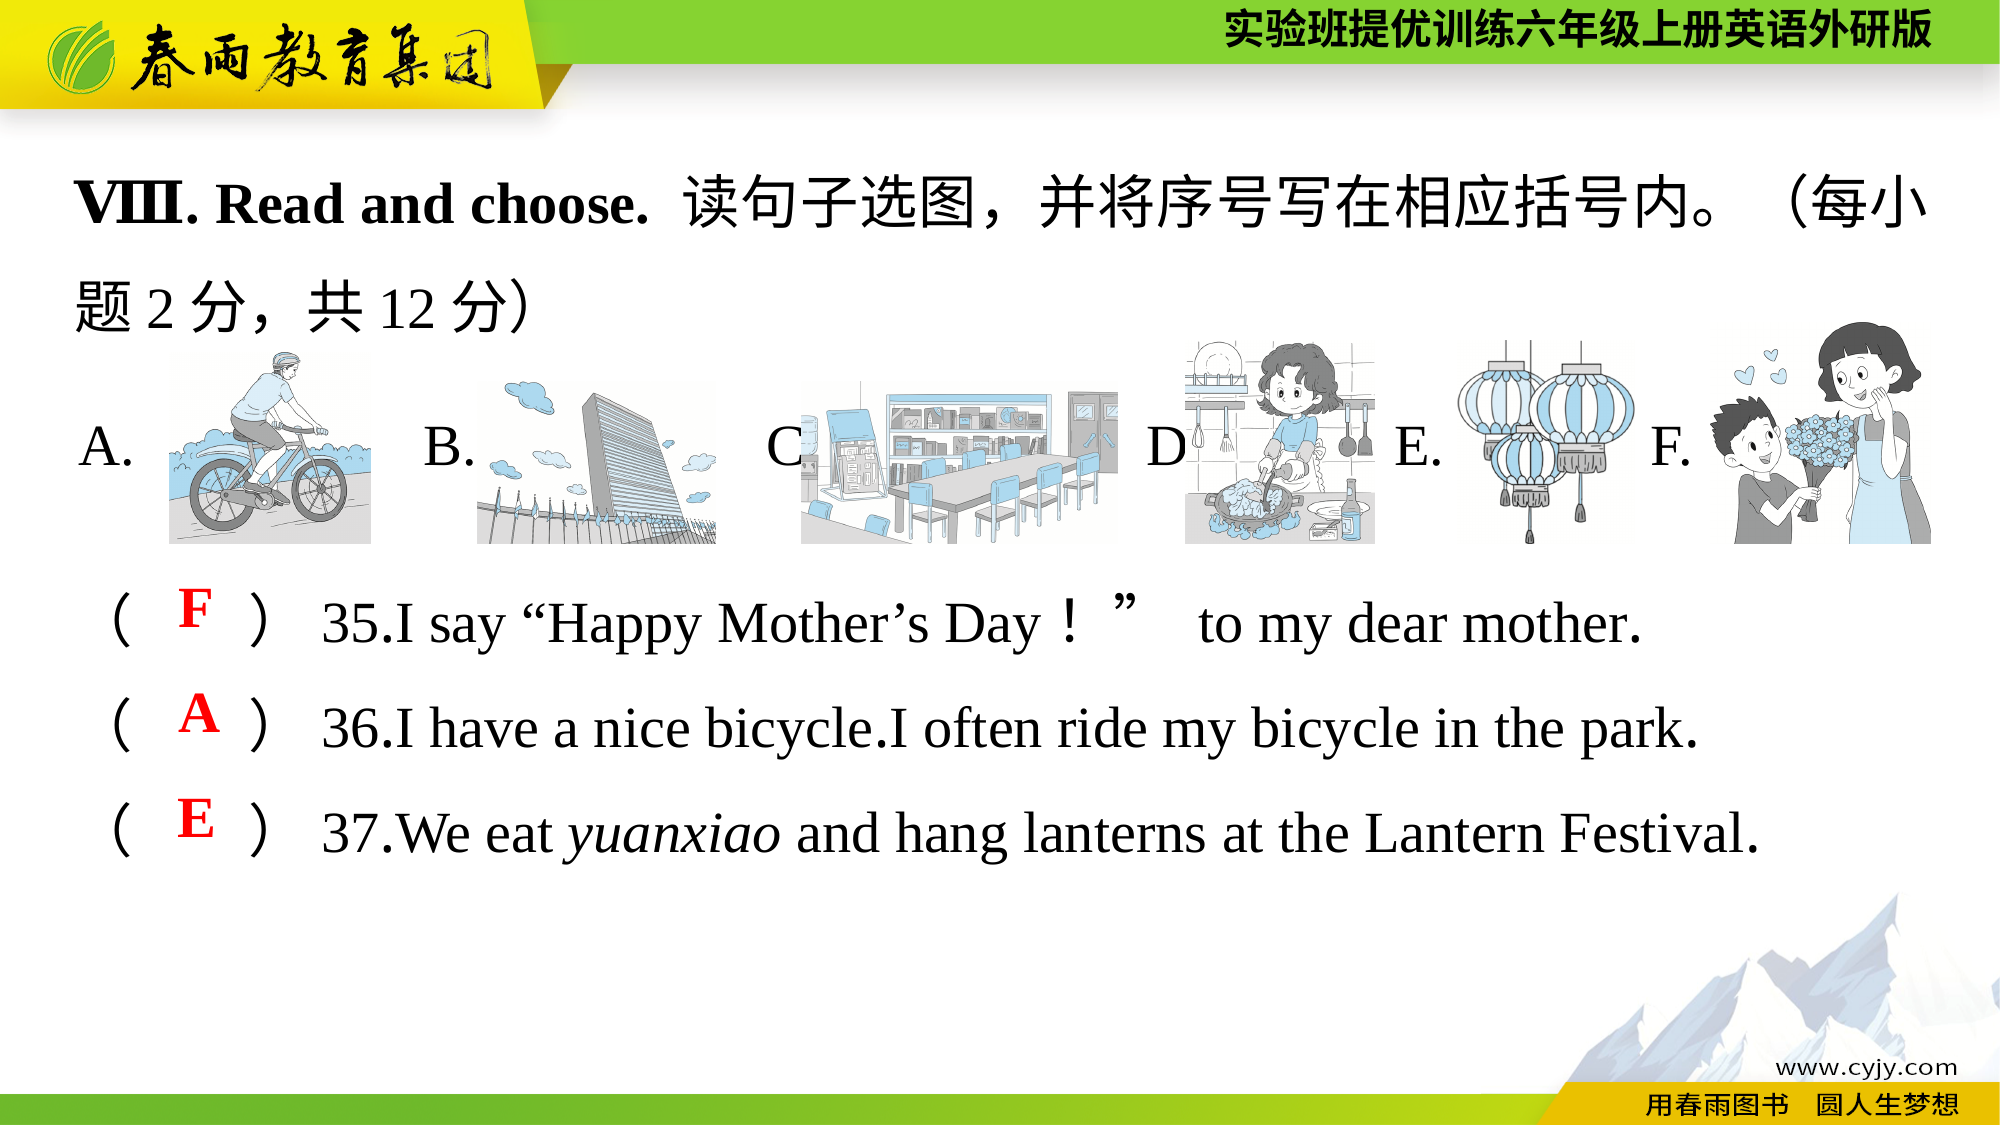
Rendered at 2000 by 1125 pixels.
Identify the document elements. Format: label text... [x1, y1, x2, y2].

text_box E [163, 771, 232, 857]
text_box F [163, 562, 229, 647]
picture [0, 0, 2000, 1125]
text_box A [163, 666, 235, 752]
text_box A. B. C. D. E. F. [376, 364, 1180, 485]
text_box A. B. C. D. E. F. [63, 364, 164, 485]
text_box A. B. C. D. E. F. [1380, 364, 1452, 485]
list Ⅷ. Read and choose. 读句子选图，并将序号写在相应括号内。（每小题2分，共12分） （ ）35.I say “Happy Mother’s Day！” to my dear mother. （ ）36.I have a nice bicycle.I often ride my bicycle in the park. （ ）37.We eat yuanxiao and hang lanterns at the Lantern Festival. [59, 122, 1944, 880]
text_box A. B. C. D. E. F. [1639, 364, 1705, 485]
